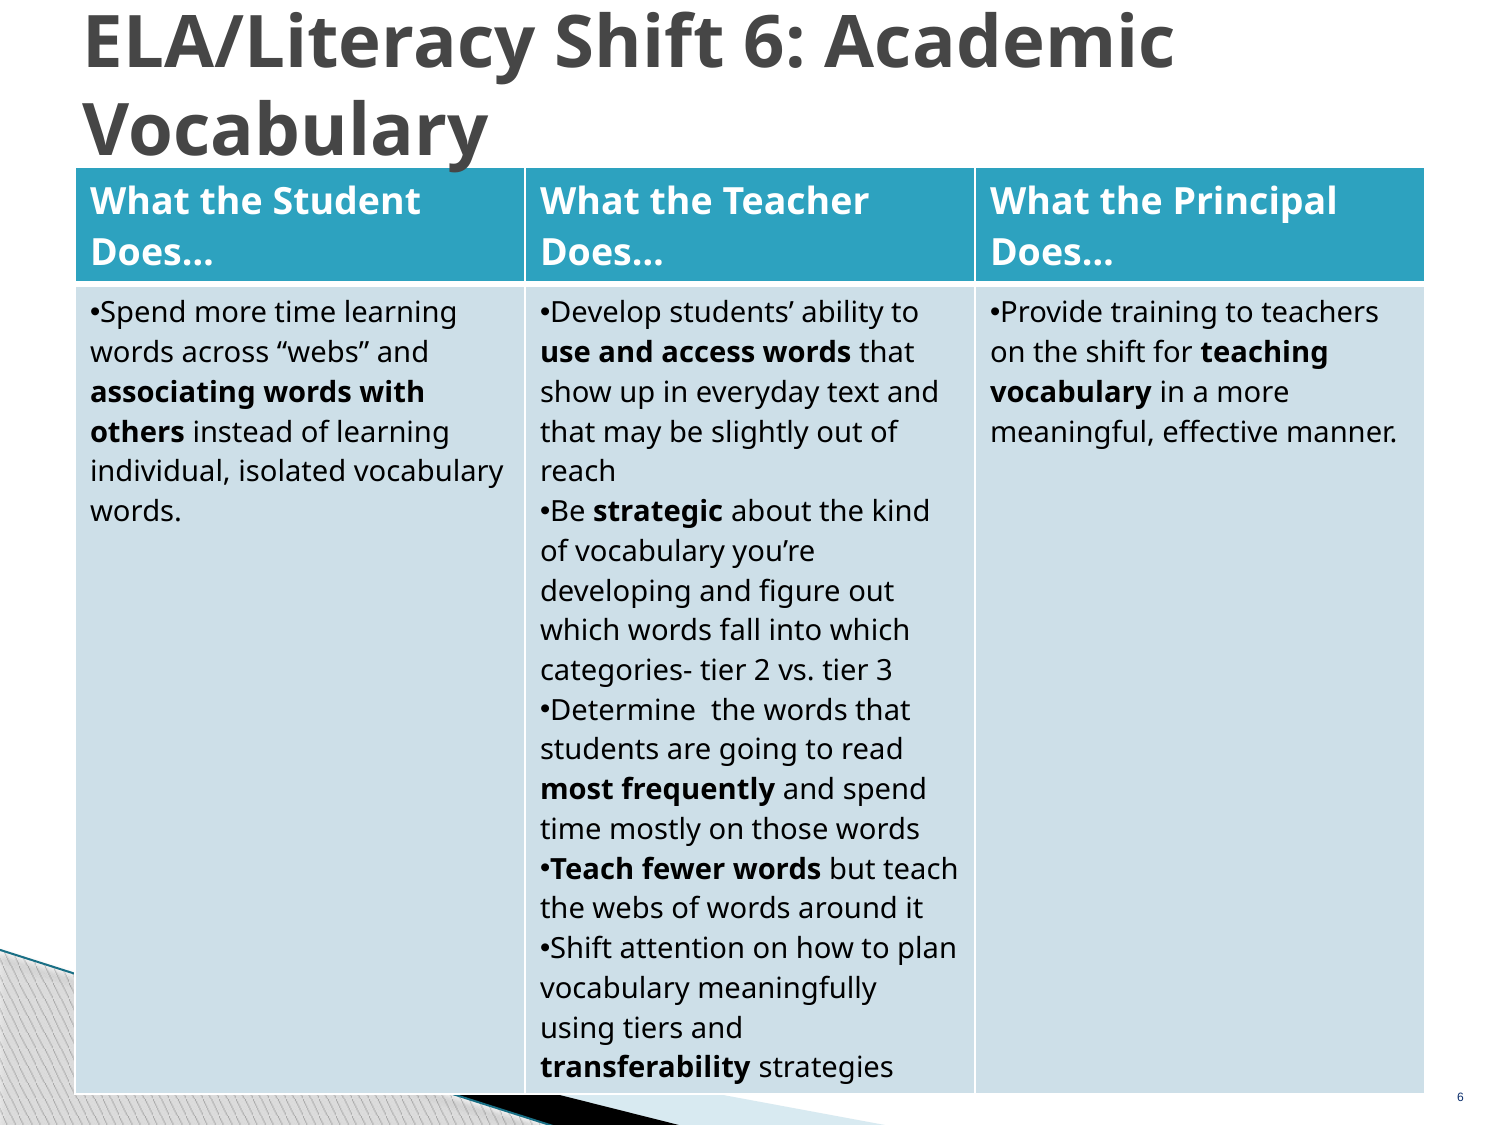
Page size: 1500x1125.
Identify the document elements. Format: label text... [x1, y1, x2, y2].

table_cell Develop students’ ability to use and access words that show up in everyday text and that may be slightly out of reach Be strategic about the kind of vocabulary you’re developing and figure out which words fall into which categories- tier 2 vs. tier 3 Determine the words that students are going to read most frequently and spend time mostly on those words Teach fewer words but teach the webs of words around it Shift attention on how to plan vocabulary meaningfully using tiers and transferability strategies [526, 287, 974, 1093]
table_header What the Teacher Does… [526, 178, 974, 281]
table_cell Spend more time learning words across “webs” and associating words with others instead of learning individual, isolated vocabulary words. [76, 287, 524, 1093]
table_cell Provide training to teachers on the shift for teaching vocabulary in a more meaningful, effective manner. [976, 287, 1424, 1093]
title ELA/Literacy Shift 6: Academic Vocabulary [67, 0, 1418, 178]
table_header What the Student Does… [76, 178, 524, 281]
slide_number 6 [1418, 1051, 1479, 1112]
table_header What the Principal Does… [976, 168, 1424, 281]
